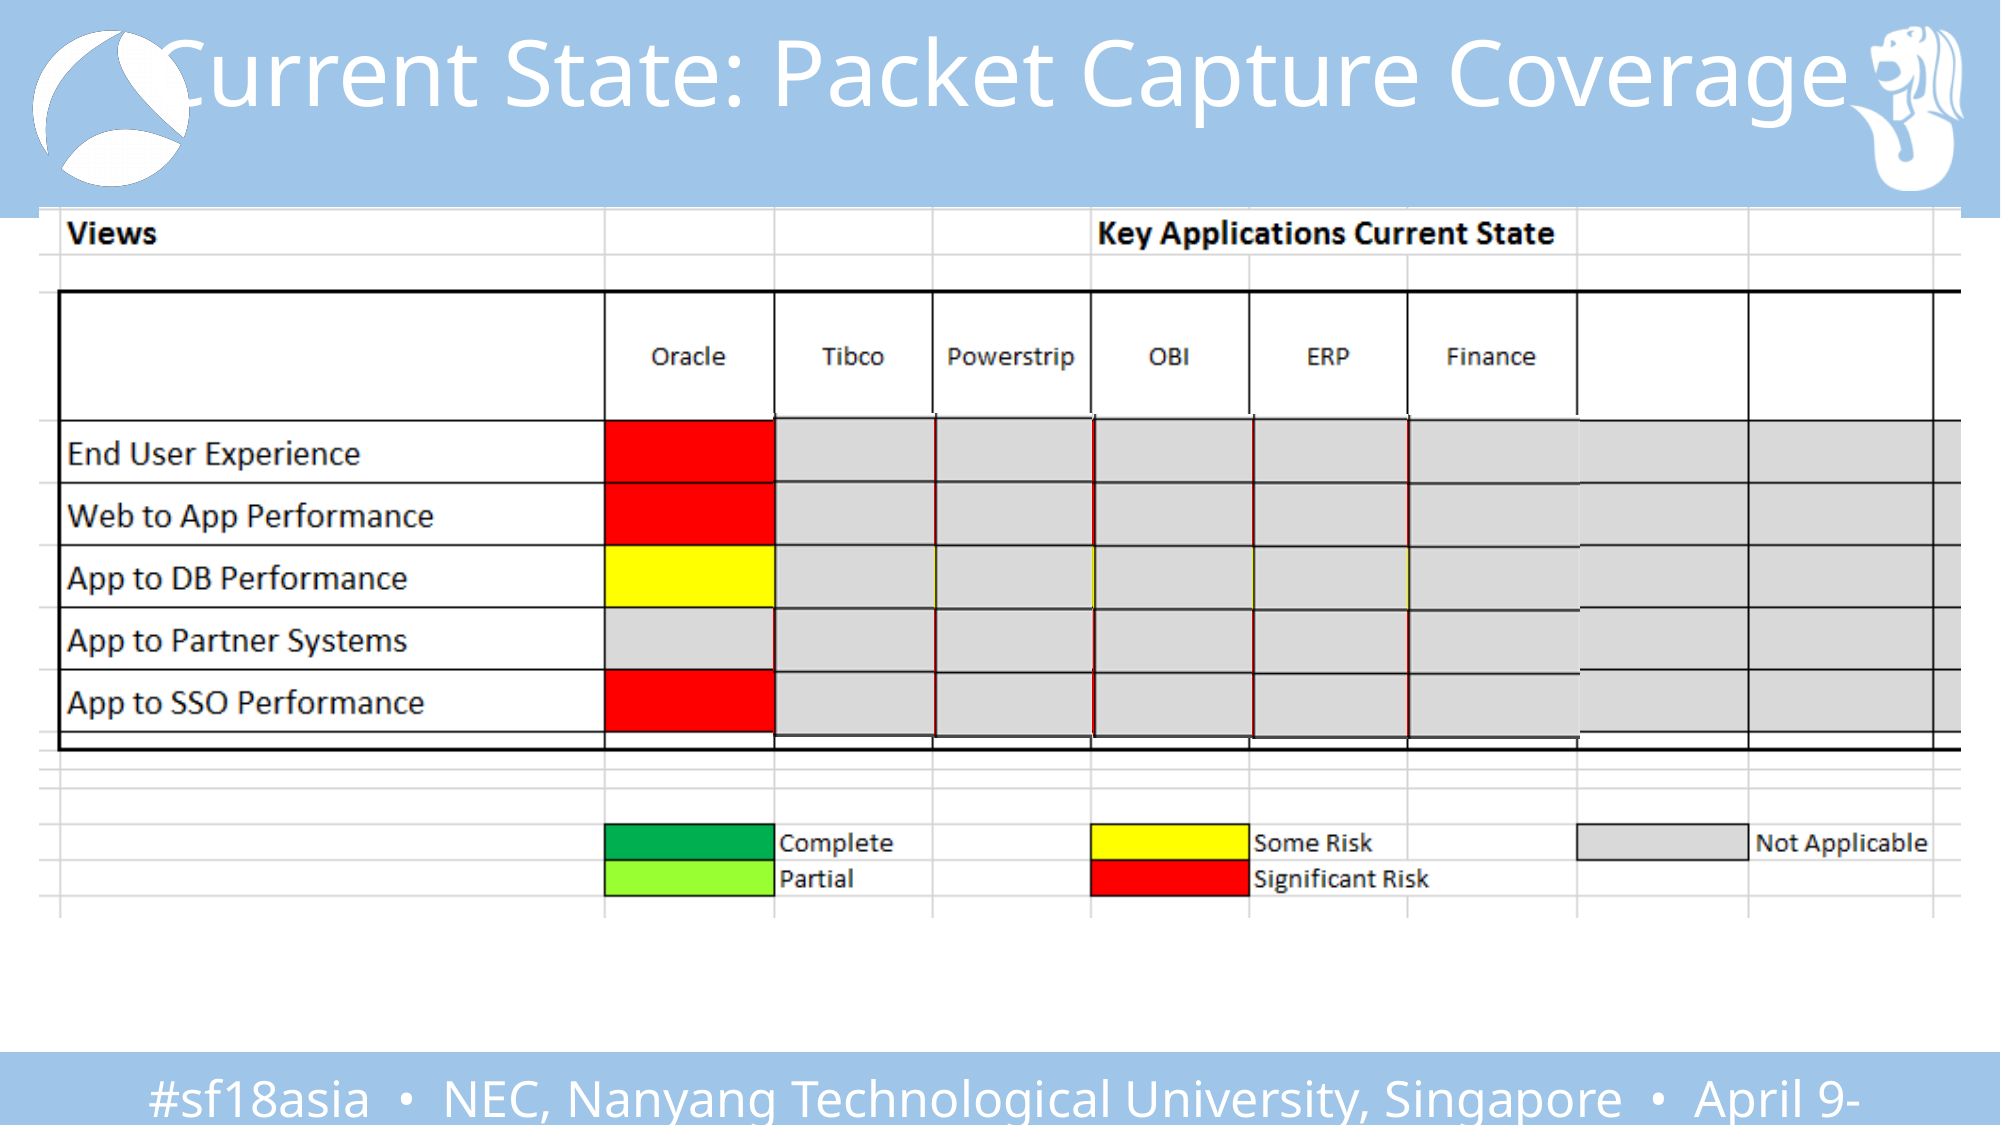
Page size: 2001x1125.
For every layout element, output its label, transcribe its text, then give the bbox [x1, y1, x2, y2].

title Current State: Packet Capture Coverage [19, 11, 1983, 142]
picture [1849, 142, 1964, 191]
picture [32, 142, 190, 187]
picture [39, 207, 1961, 918]
